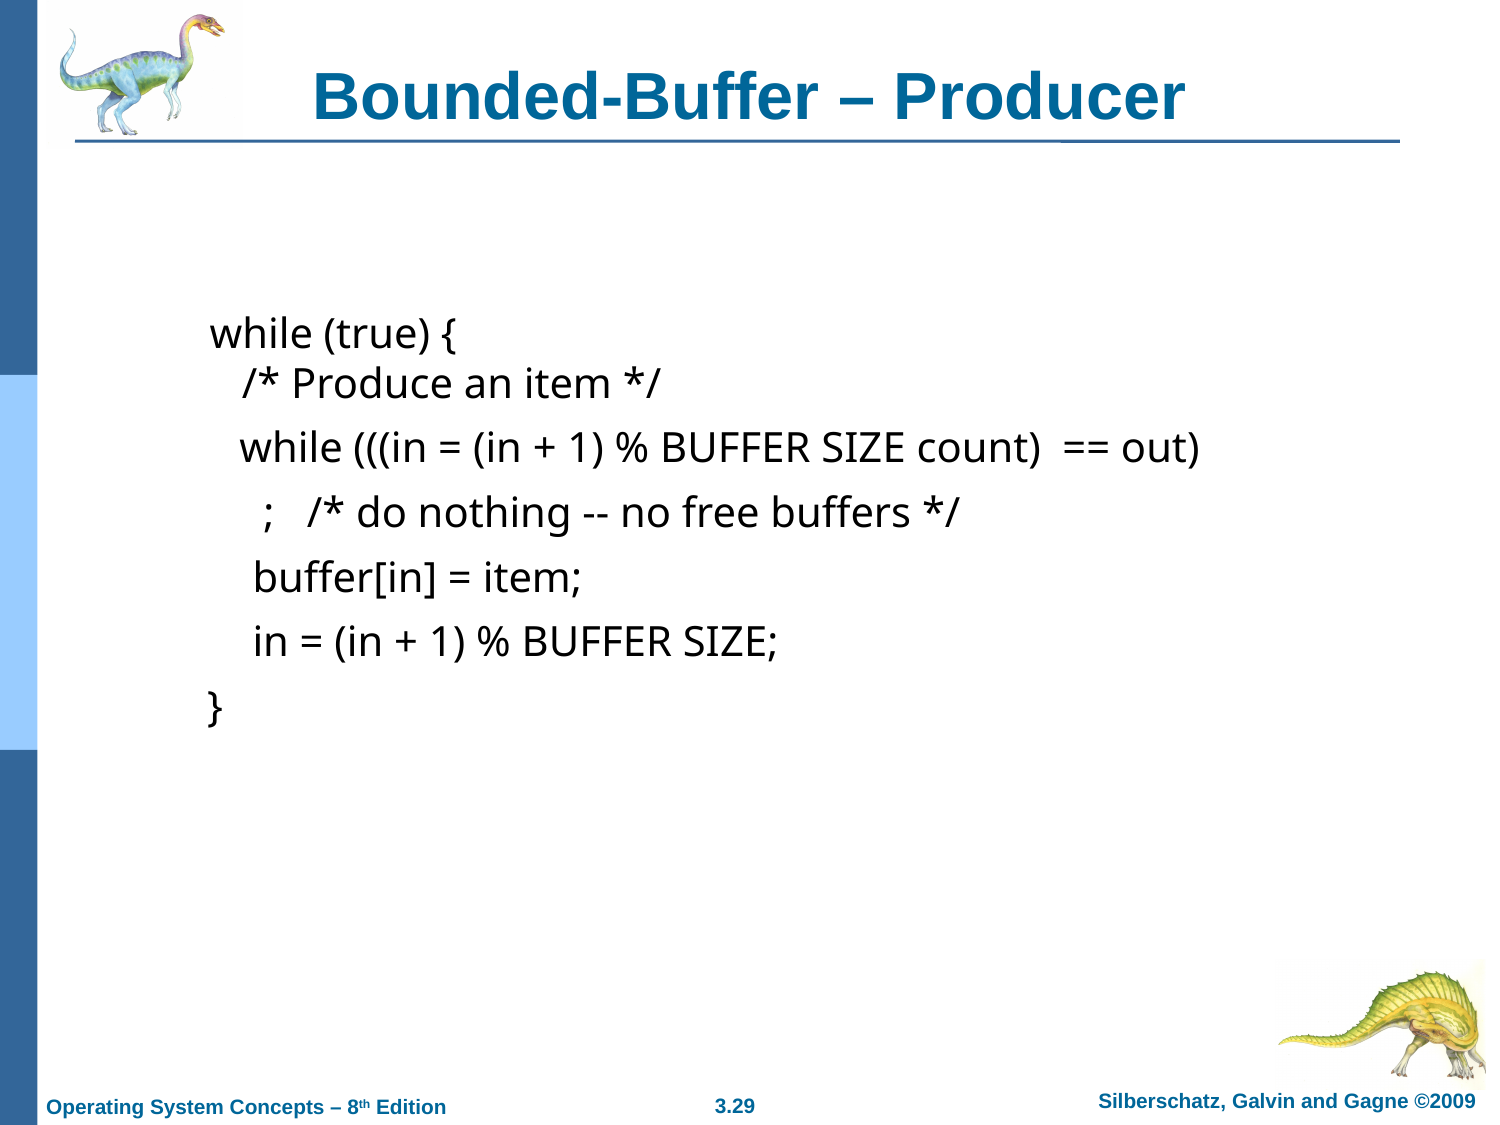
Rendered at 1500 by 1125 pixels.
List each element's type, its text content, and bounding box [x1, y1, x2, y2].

list while (true) { /* Produce an item */ while (((in = (in + 1) % BUFFER SIZE count) == out) ; /* do nothing -- no free buffers */ buffer[in] = item; in = (in + 1) % BUFFER SIZE; } [138, 234, 1345, 970]
picture [46, 0, 243, 149]
picture [1275, 959, 1486, 1090]
title Bounded-Buffer – Producer [75, 45, 1425, 141]
